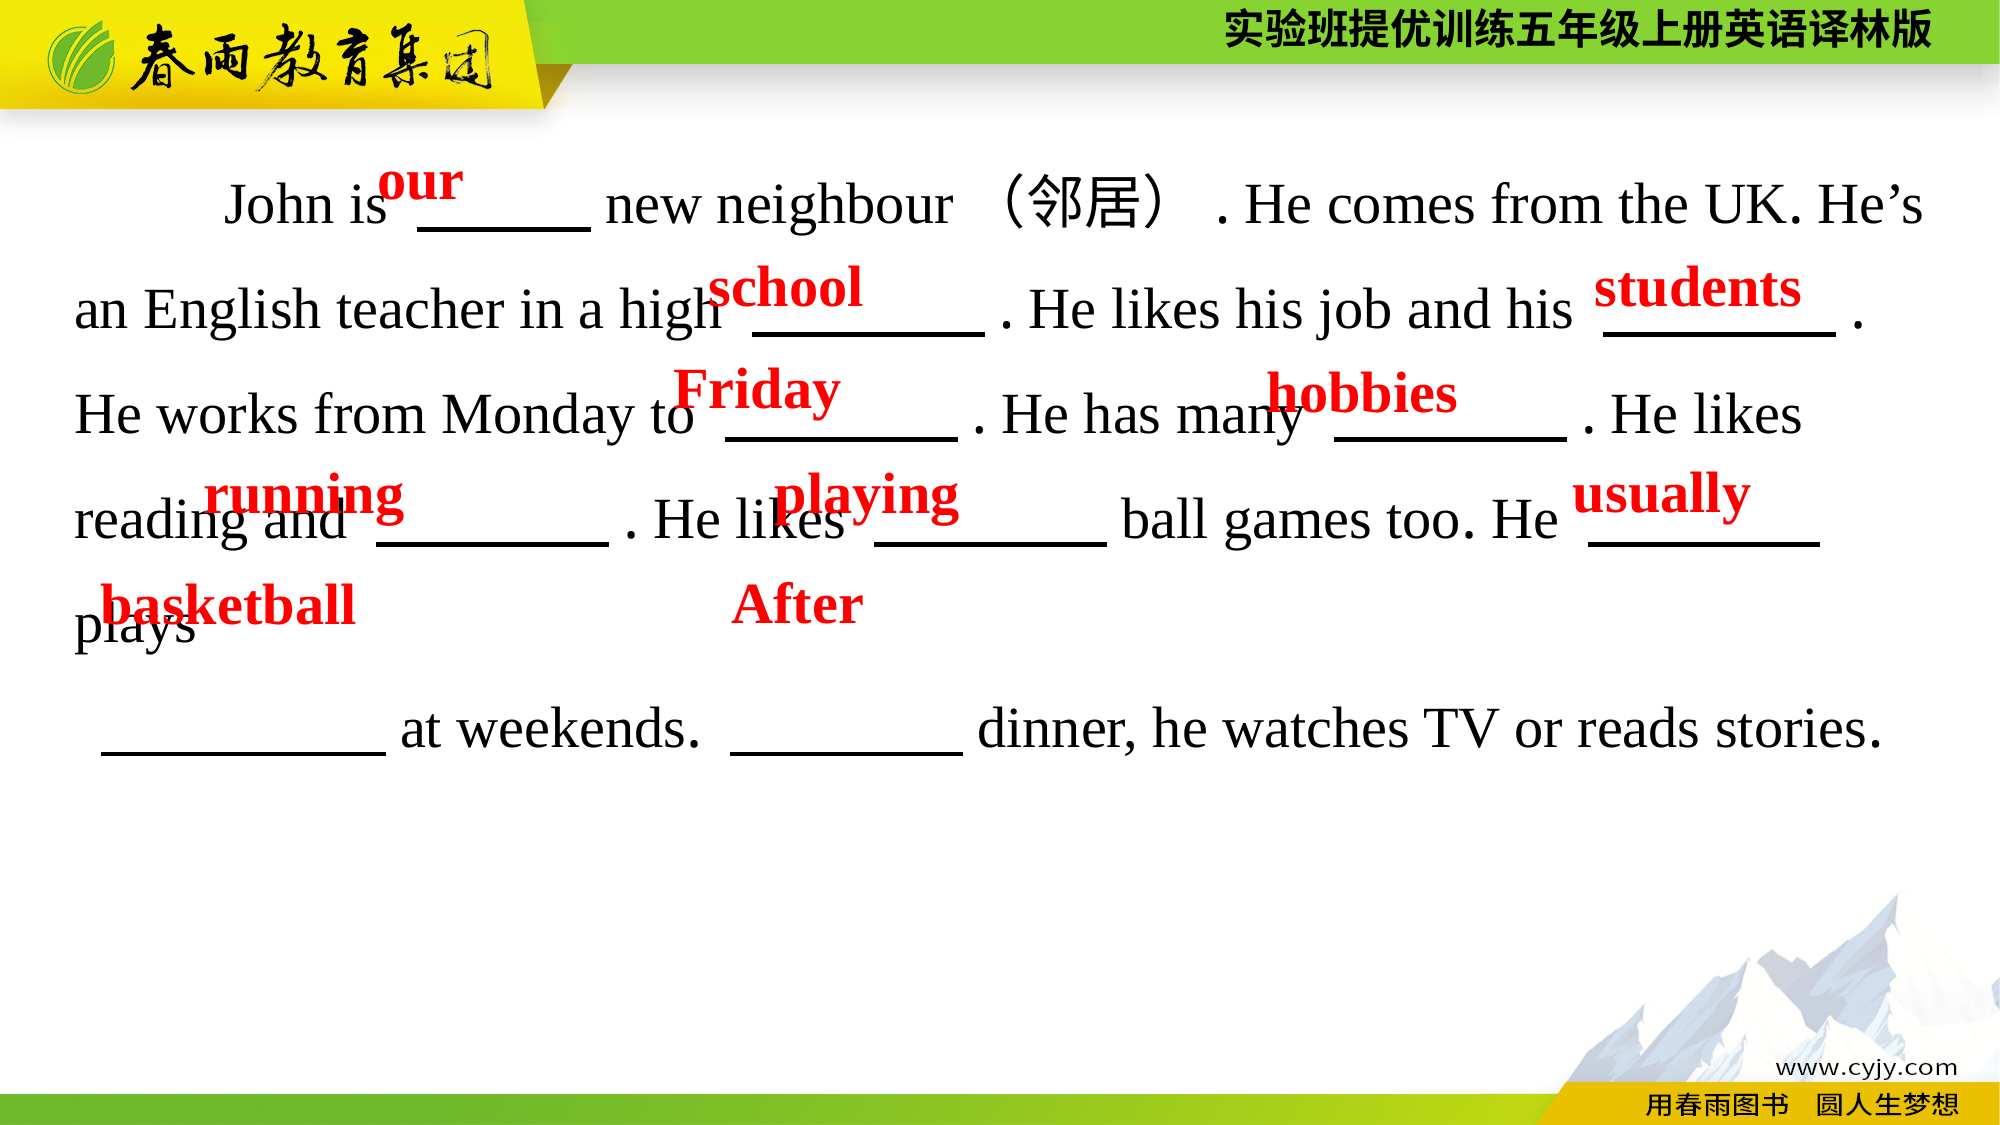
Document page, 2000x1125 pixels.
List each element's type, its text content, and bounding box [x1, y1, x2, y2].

text_box usually [1558, 446, 1767, 532]
picture [0, 0, 2000, 1125]
text_box school [693, 240, 880, 326]
text_box our [362, 133, 480, 219]
text_box basketball [85, 558, 372, 644]
list John is new neighbour（邻居）. He comes from the UK. He’s an English teacher in a high . He likes his job and his . He works from Monday to . He has many . He likes reading and . He likes ball games too. He plays at weekends. dinner, he watches TV or reads stories. [59, 122, 1944, 668]
text_box running [188, 447, 420, 533]
text_box After [716, 557, 879, 643]
text_box Friday [658, 342, 857, 428]
text_box hobbies [1251, 346, 1474, 432]
text_box students [1579, 240, 1818, 326]
text_box playing [760, 447, 976, 533]
